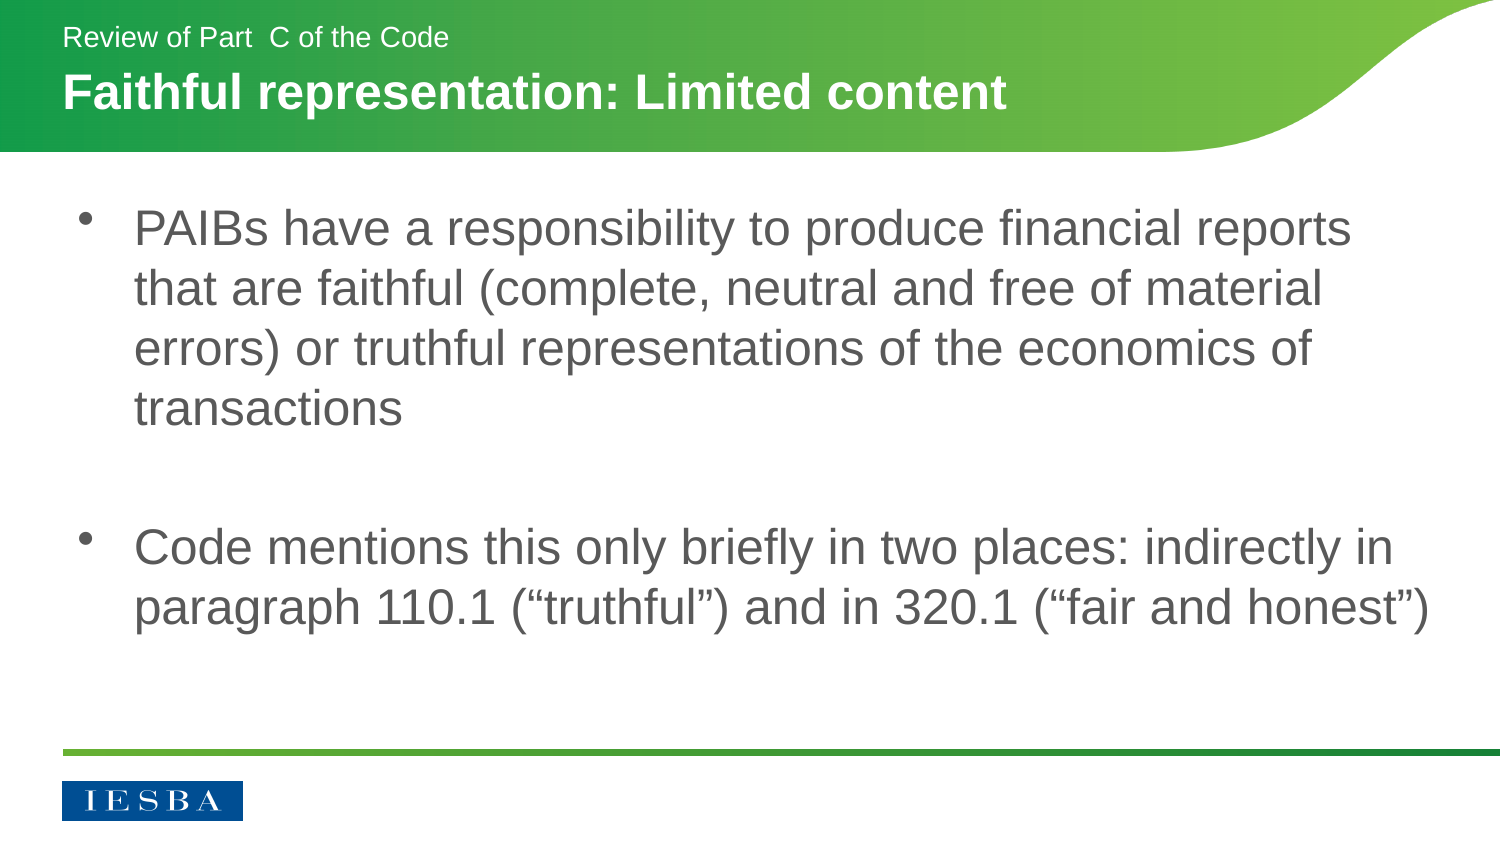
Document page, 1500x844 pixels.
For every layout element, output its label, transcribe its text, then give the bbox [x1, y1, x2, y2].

picture [0, 0, 1497, 152]
title Faithful representation: Limited content [62, 56, 1300, 122]
picture [62, 781, 243, 821]
list PAIBs have a responsibility to produce financial reports that are faithful (complete, neutral and free of material errors) or truthful representations of the economics of transactions Code mentions this only briefly in two places: indirectly in paragraph 110.1 (“truthful”) and in 320.1 (“fair and honest”) [62, 187, 1450, 694]
subtitle Review of Part C of the Code [62, 18, 500, 47]
